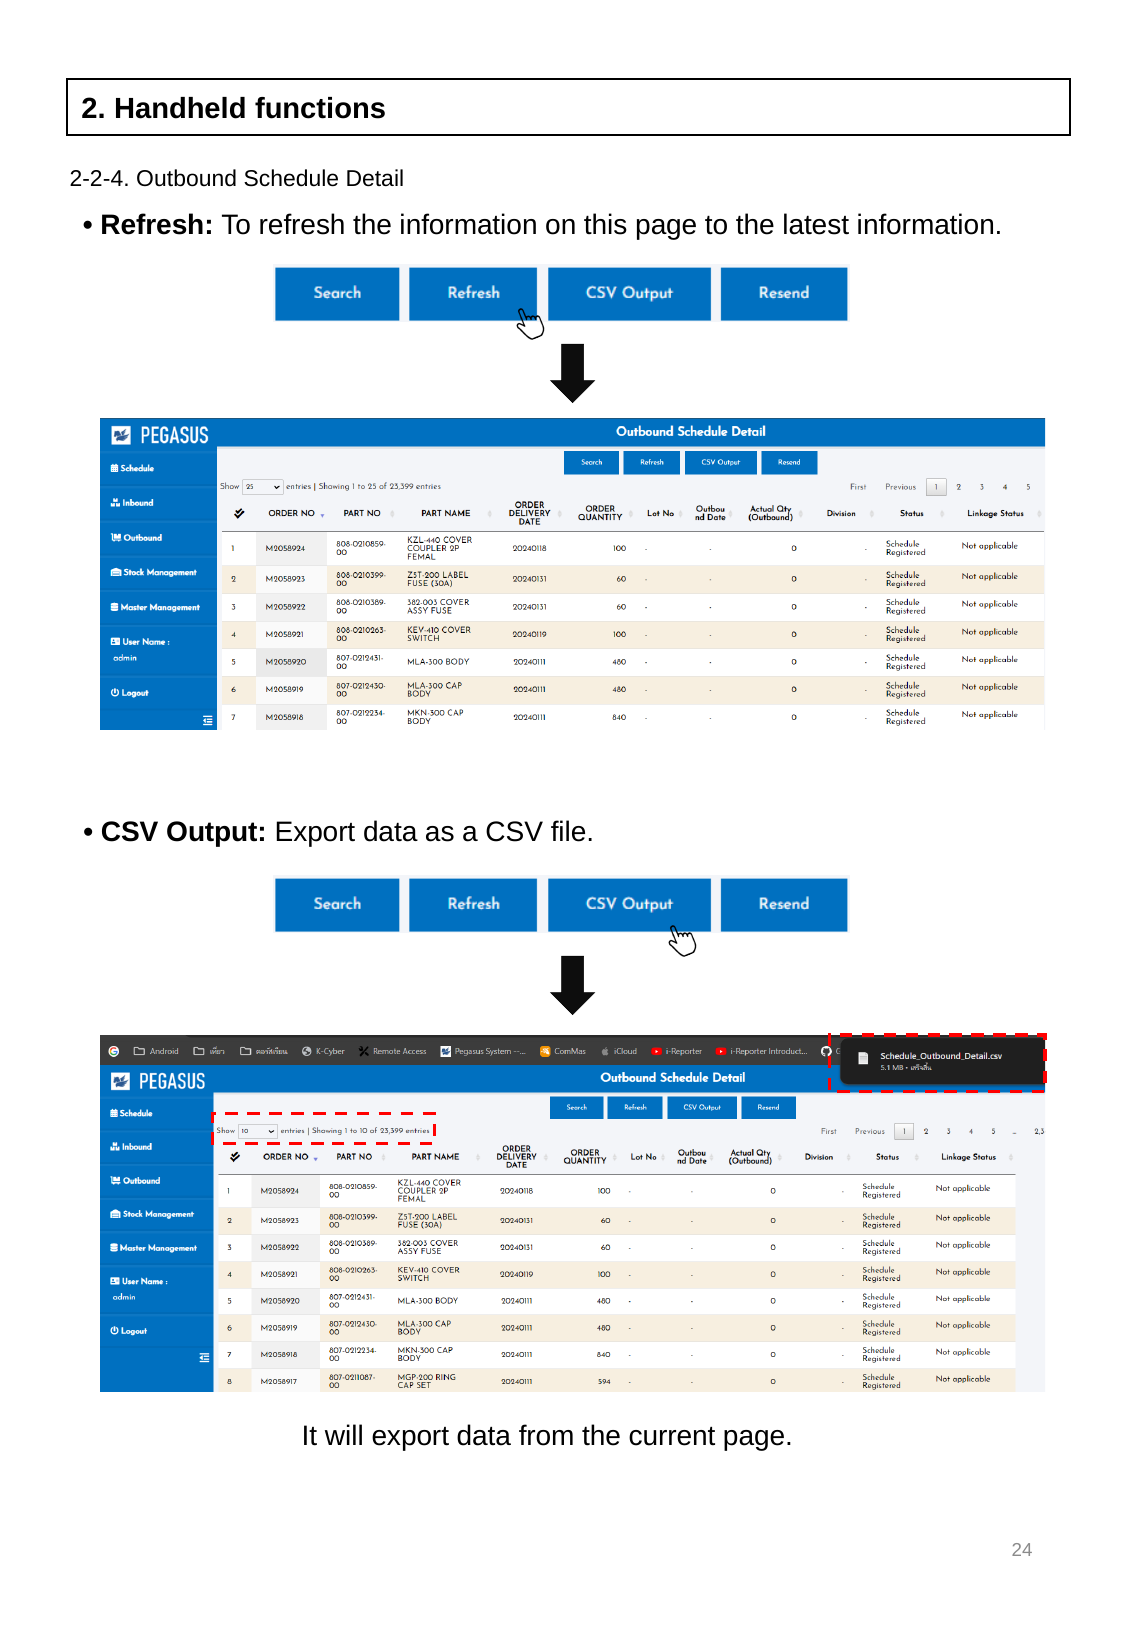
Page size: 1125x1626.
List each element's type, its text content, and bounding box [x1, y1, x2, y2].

text_box 2-2-4. Outbound Schedule Detail [54, 156, 744, 199]
picture [273, 875, 850, 961]
slide_number 24 [794, 1506, 1048, 1593]
picture [273, 264, 850, 344]
picture [99, 418, 1046, 730]
text_box • Refresh: To refresh the information on this page to the latest information. [68, 198, 1096, 248]
text_box It will export data from the current page. [286, 1410, 850, 1459]
text_box 2. Handheld functions [66, 78, 1071, 136]
picture [99, 1035, 1046, 1392]
text_box [548, 955, 598, 1017]
text_box [548, 343, 598, 405]
text_box • CSV Output: Export data as a CSV file. [68, 805, 631, 854]
